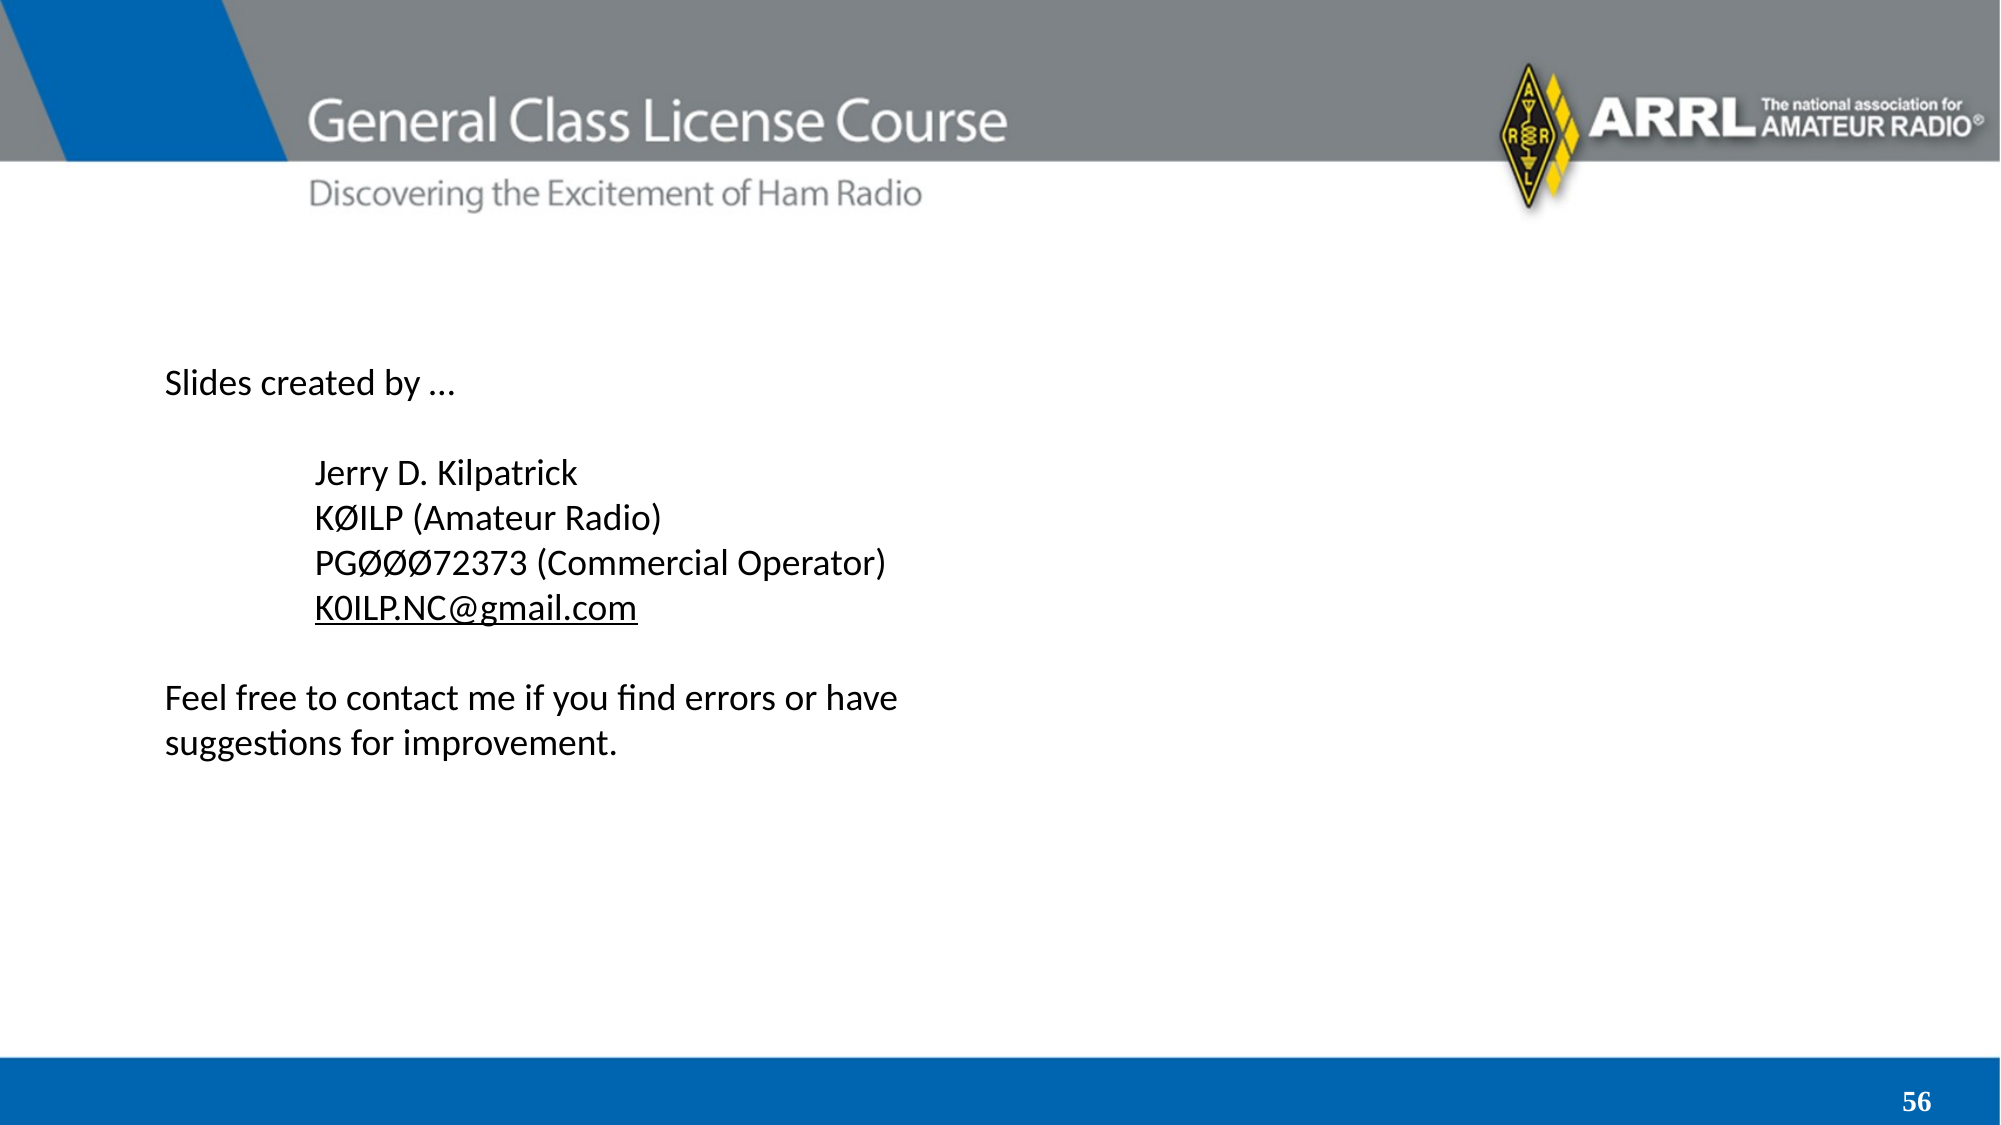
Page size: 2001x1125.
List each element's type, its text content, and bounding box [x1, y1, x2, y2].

text_box Slides created by … Jerry D. Kilpatrick KØILP (Amateur Radio) PGØØØ72373 (Commercial Operator) K0ILP.NC@gmail.com Feel free to contact me if you find errors or have suggestions for improvement. [150, 350, 1000, 771]
picture [0, 0, 2001, 1125]
